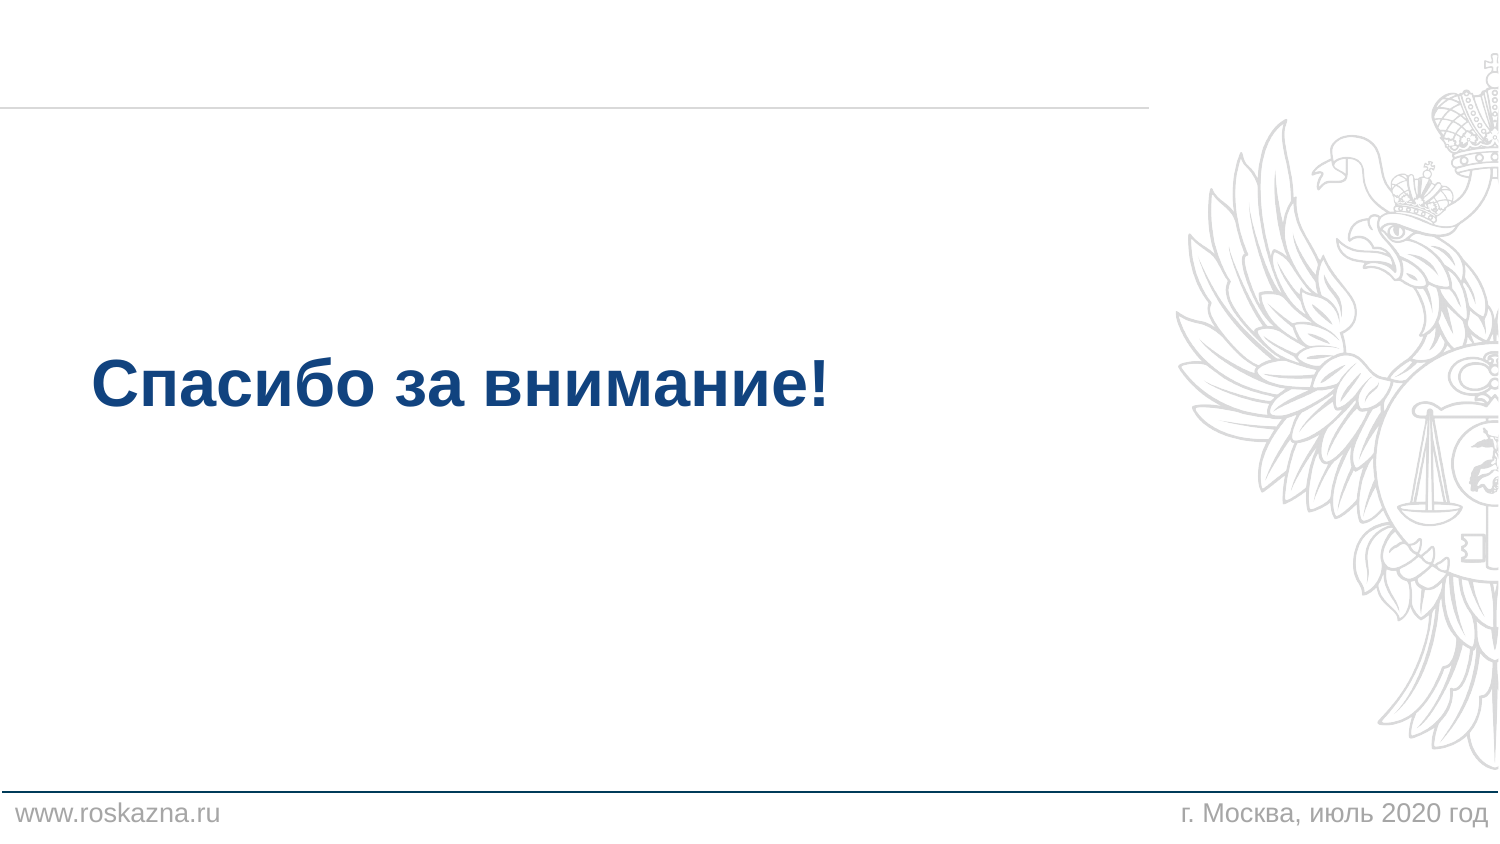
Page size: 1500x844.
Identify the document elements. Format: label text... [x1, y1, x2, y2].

text_box г. Москва, июль 2020 год [908, 787, 1500, 836]
text_box www.roskazna.ru [0, 787, 597, 836]
text_box Спасибо за внимание! [75, 332, 1061, 428]
text_box [1175, 53, 1499, 770]
